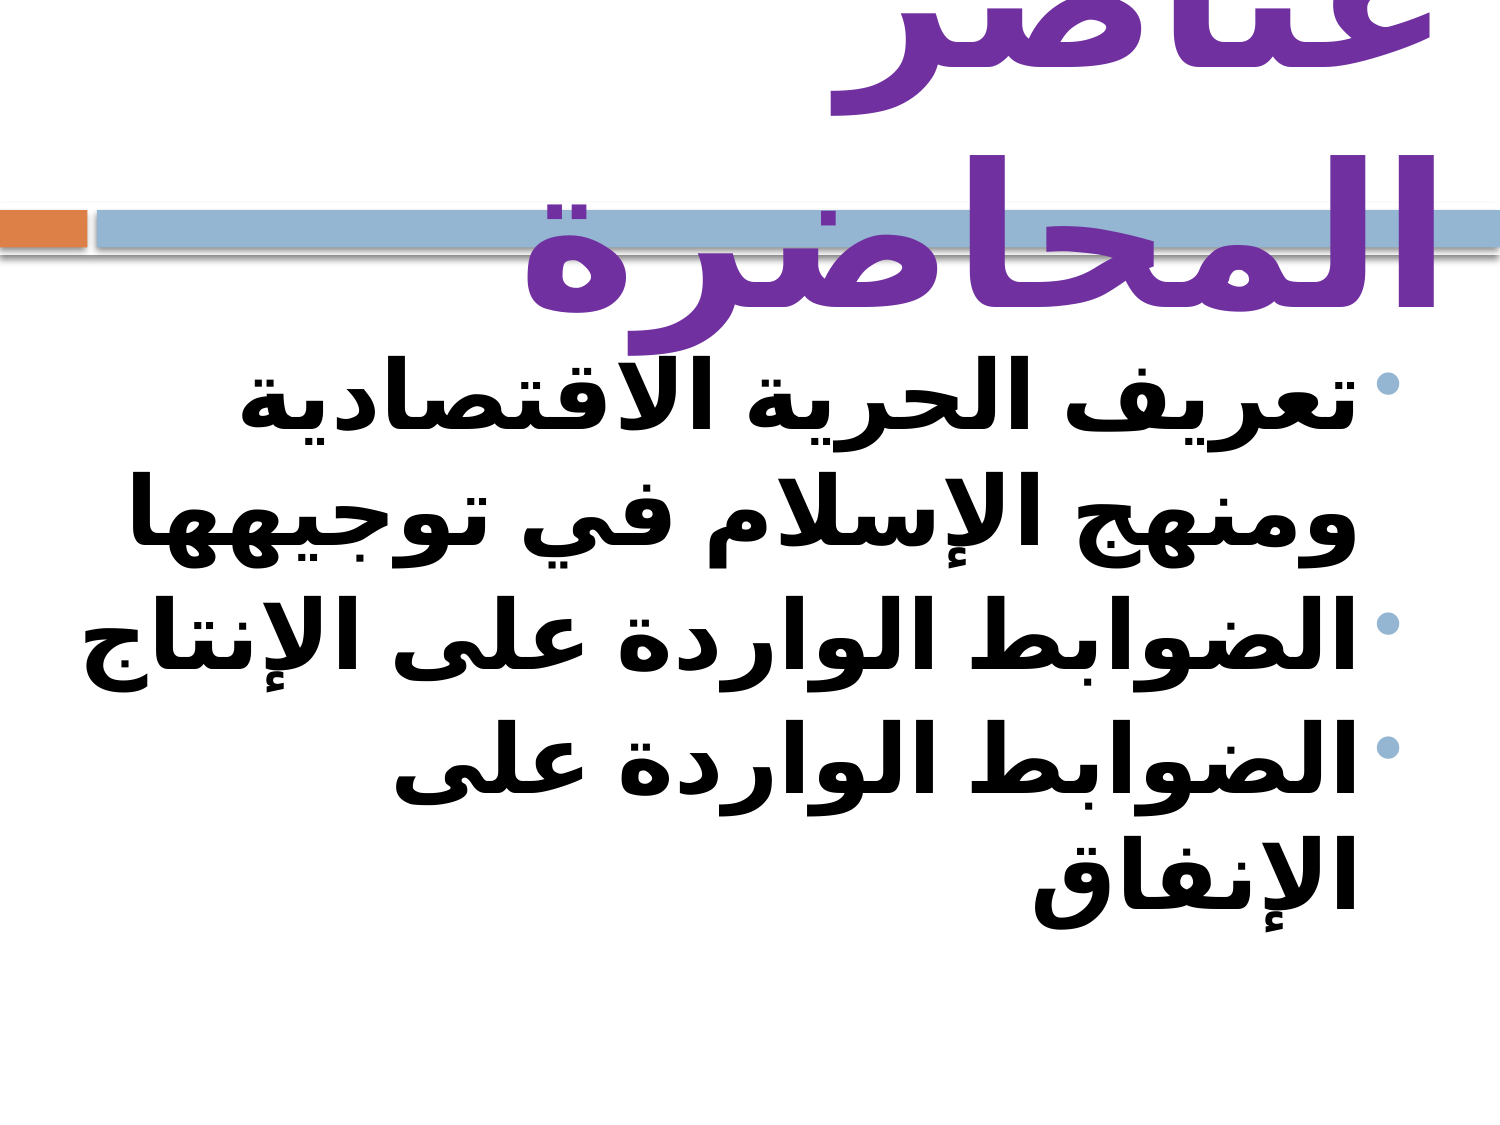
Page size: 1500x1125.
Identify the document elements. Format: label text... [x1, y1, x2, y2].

list تعريف الحرية الاقتصادية ومنهج الإسلام في توجيهها الضوابط الواردة على الإنتاج الضوابط الواردة على الإنفاق [41, 326, 1459, 1024]
title عناصر المحاضرة [235, 19, 1466, 197]
